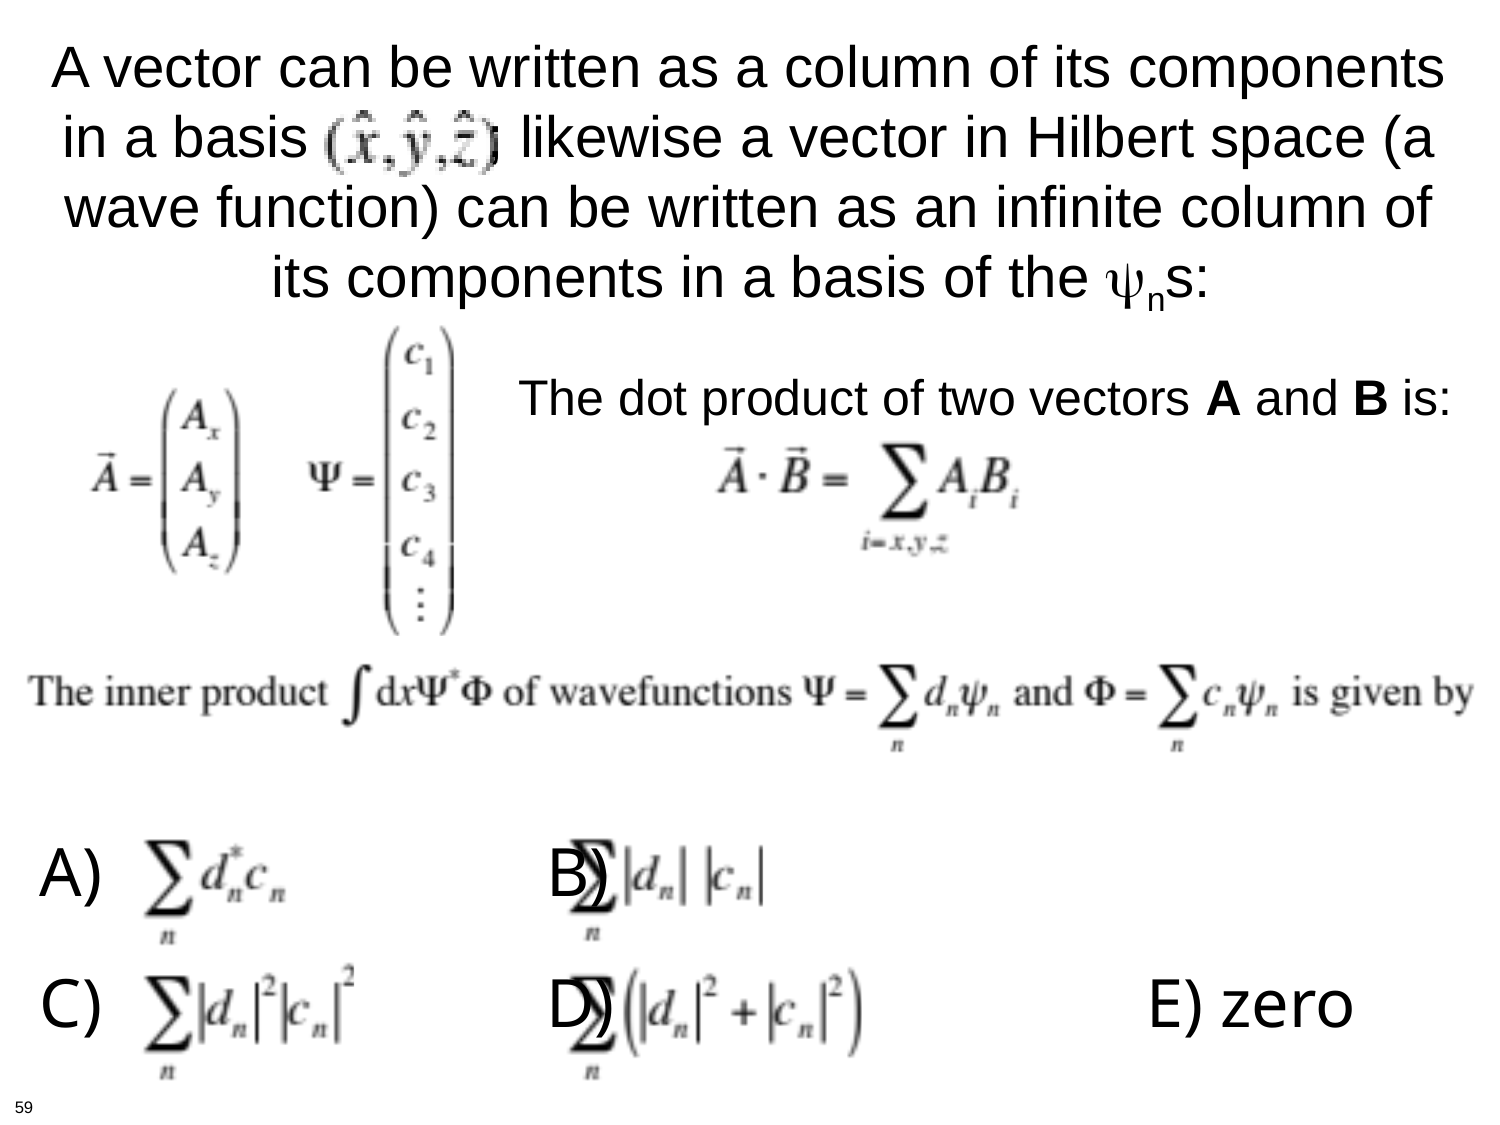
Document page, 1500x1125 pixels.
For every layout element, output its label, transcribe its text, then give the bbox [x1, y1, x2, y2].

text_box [136, 835, 293, 946]
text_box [710, 439, 1023, 558]
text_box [561, 831, 764, 946]
text_box 59 [0, 1089, 50, 1125]
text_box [136, 958, 355, 1081]
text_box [23, 659, 1475, 753]
title A vector can be written as a column of its components in a basis ; likewise a vector in Hilbert space (a wave function) can be written as an infinite column of its components in a basis of the ψns: [23, 21, 1477, 328]
list A) B) C) D) E) zero [24, 822, 1388, 1091]
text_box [317, 106, 499, 177]
text_box The dot product of two vectors A and B is: [503, 357, 1473, 433]
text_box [85, 323, 455, 636]
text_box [561, 962, 862, 1081]
